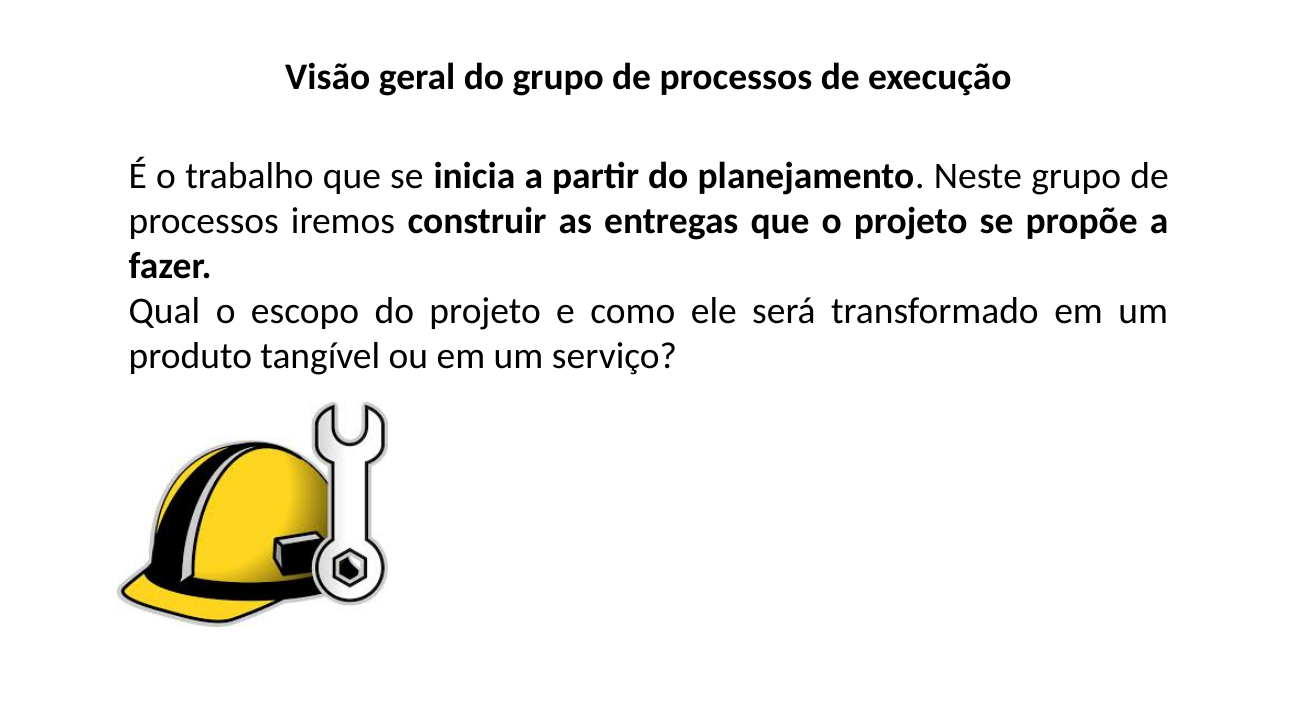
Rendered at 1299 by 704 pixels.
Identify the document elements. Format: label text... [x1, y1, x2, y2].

picture [117, 401, 388, 627]
text_box É o trabalho que se inicia a partir do planejamento. Neste grupo de processos iremos construir as entregas que o projeto se propõe a fazer. Qual o escopo do projeto e como ele será transformado em um produto tangível ou em um serviço? [117, 145, 1181, 559]
text_box Visão geral do grupo de processos de execução [0, 44, 1299, 106]
